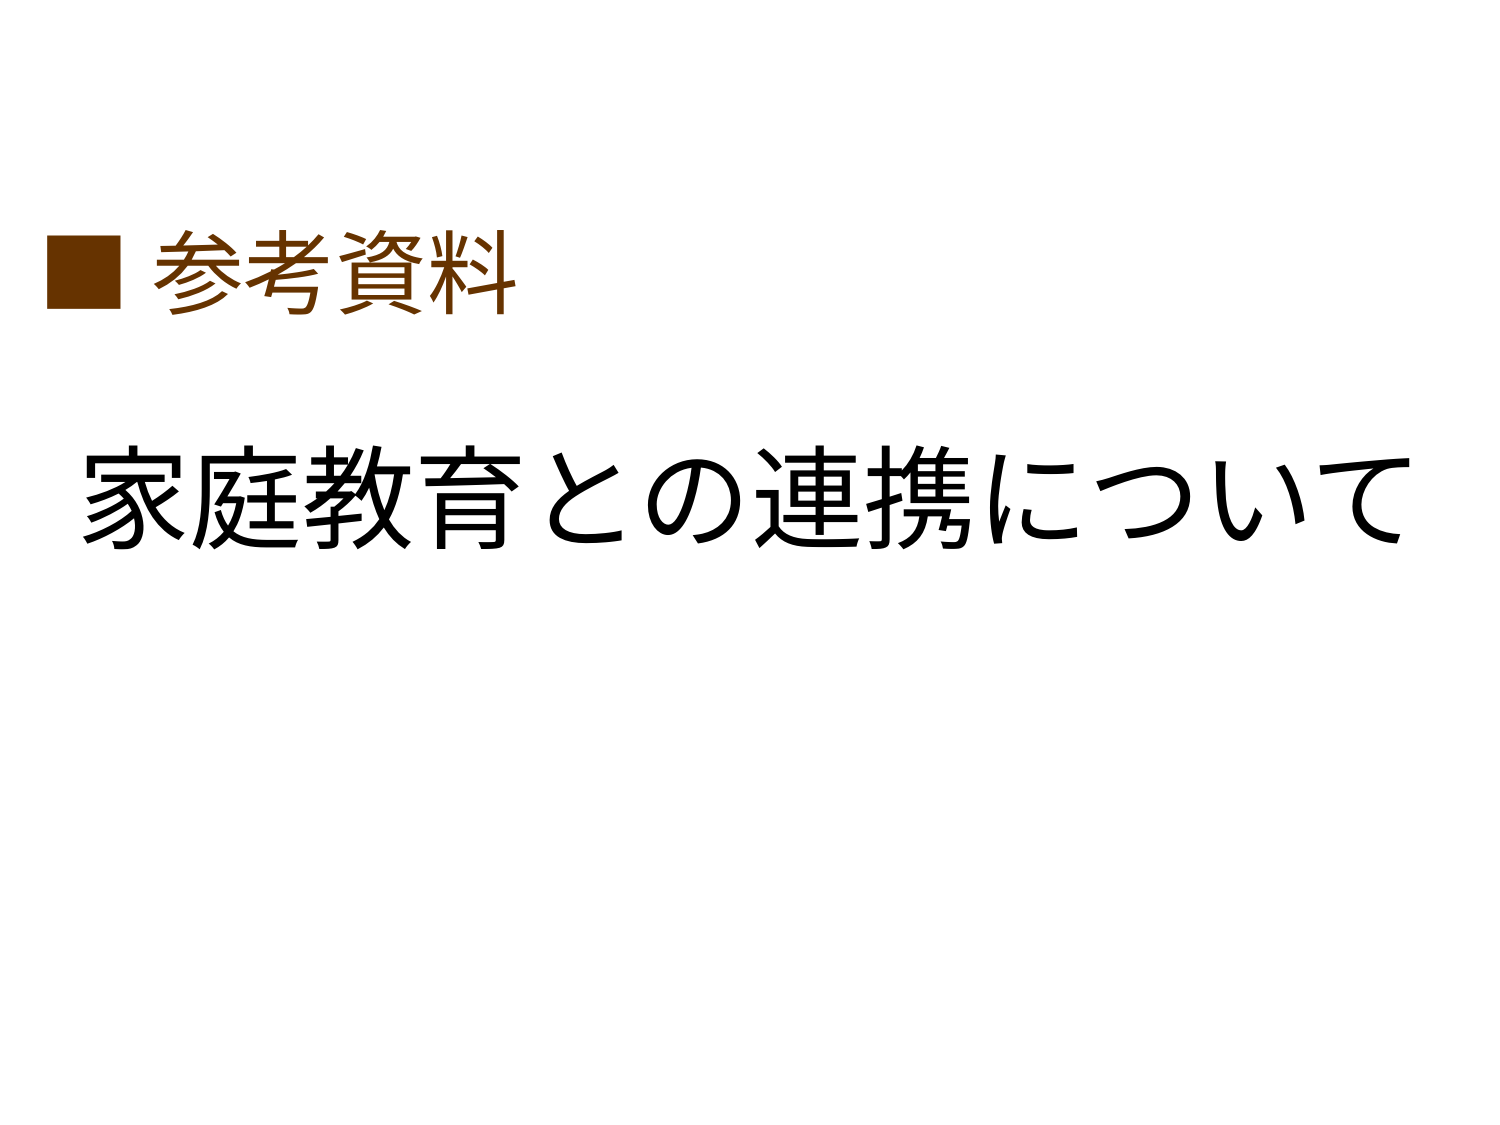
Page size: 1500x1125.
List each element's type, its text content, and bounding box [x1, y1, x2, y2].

text_box 家庭教育との連携について [29, 420, 1471, 571]
text_box ■参考資料 [23, 208, 1307, 334]
